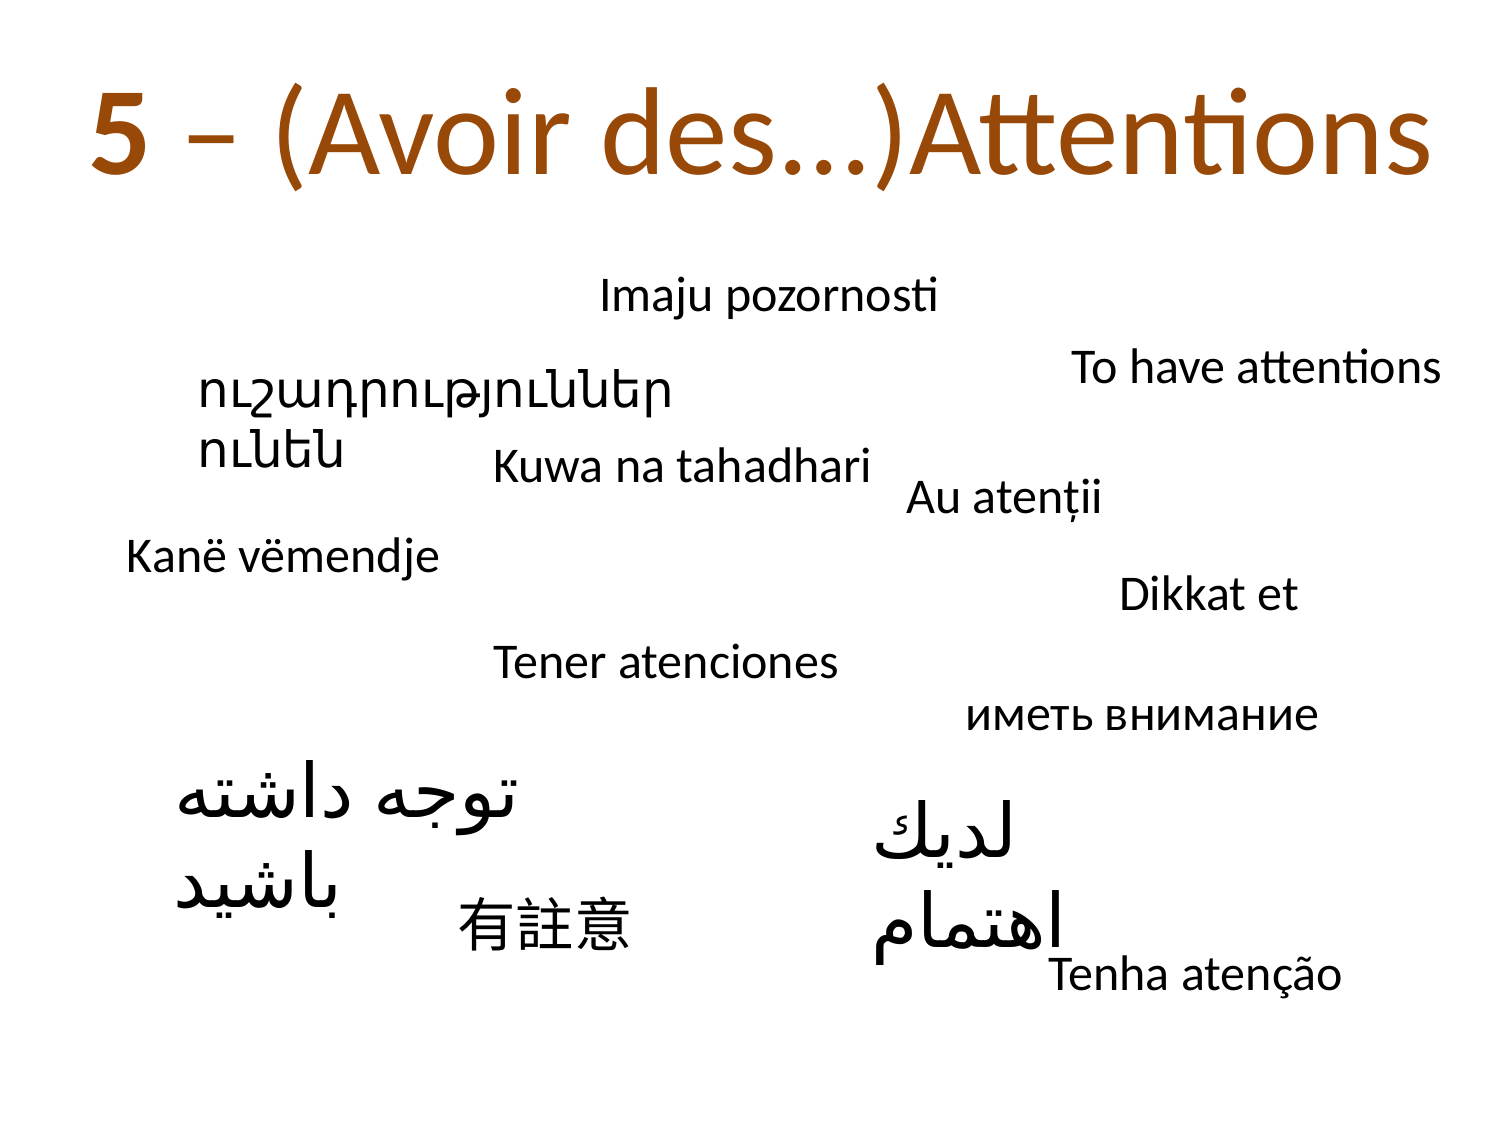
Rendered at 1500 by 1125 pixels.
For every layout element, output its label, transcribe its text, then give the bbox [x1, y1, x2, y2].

text_box Tener atenciones [478, 621, 880, 697]
text_box иметь внимание [950, 673, 1341, 748]
text_box 有註意 [442, 881, 739, 966]
title 5 – (Avoir des...)Attentions [53, 42, 1471, 206]
text_box Tenha atenção [1033, 933, 1377, 1009]
text_box Au atenții [891, 456, 1270, 531]
text_box To have attentions [1057, 326, 1471, 401]
text_box لديك اهتمام [856, 775, 1176, 970]
text_box ուշադրություններ ունեն [183, 349, 762, 485]
text_box Kuwa na tahadhari [478, 425, 892, 501]
text_box توجه داشته باشید [159, 734, 621, 930]
text_box Kanë vëmendje [112, 515, 786, 590]
text_box Imaju pozornosti [584, 254, 1034, 329]
text_box Dikkat et [1104, 553, 1341, 628]
